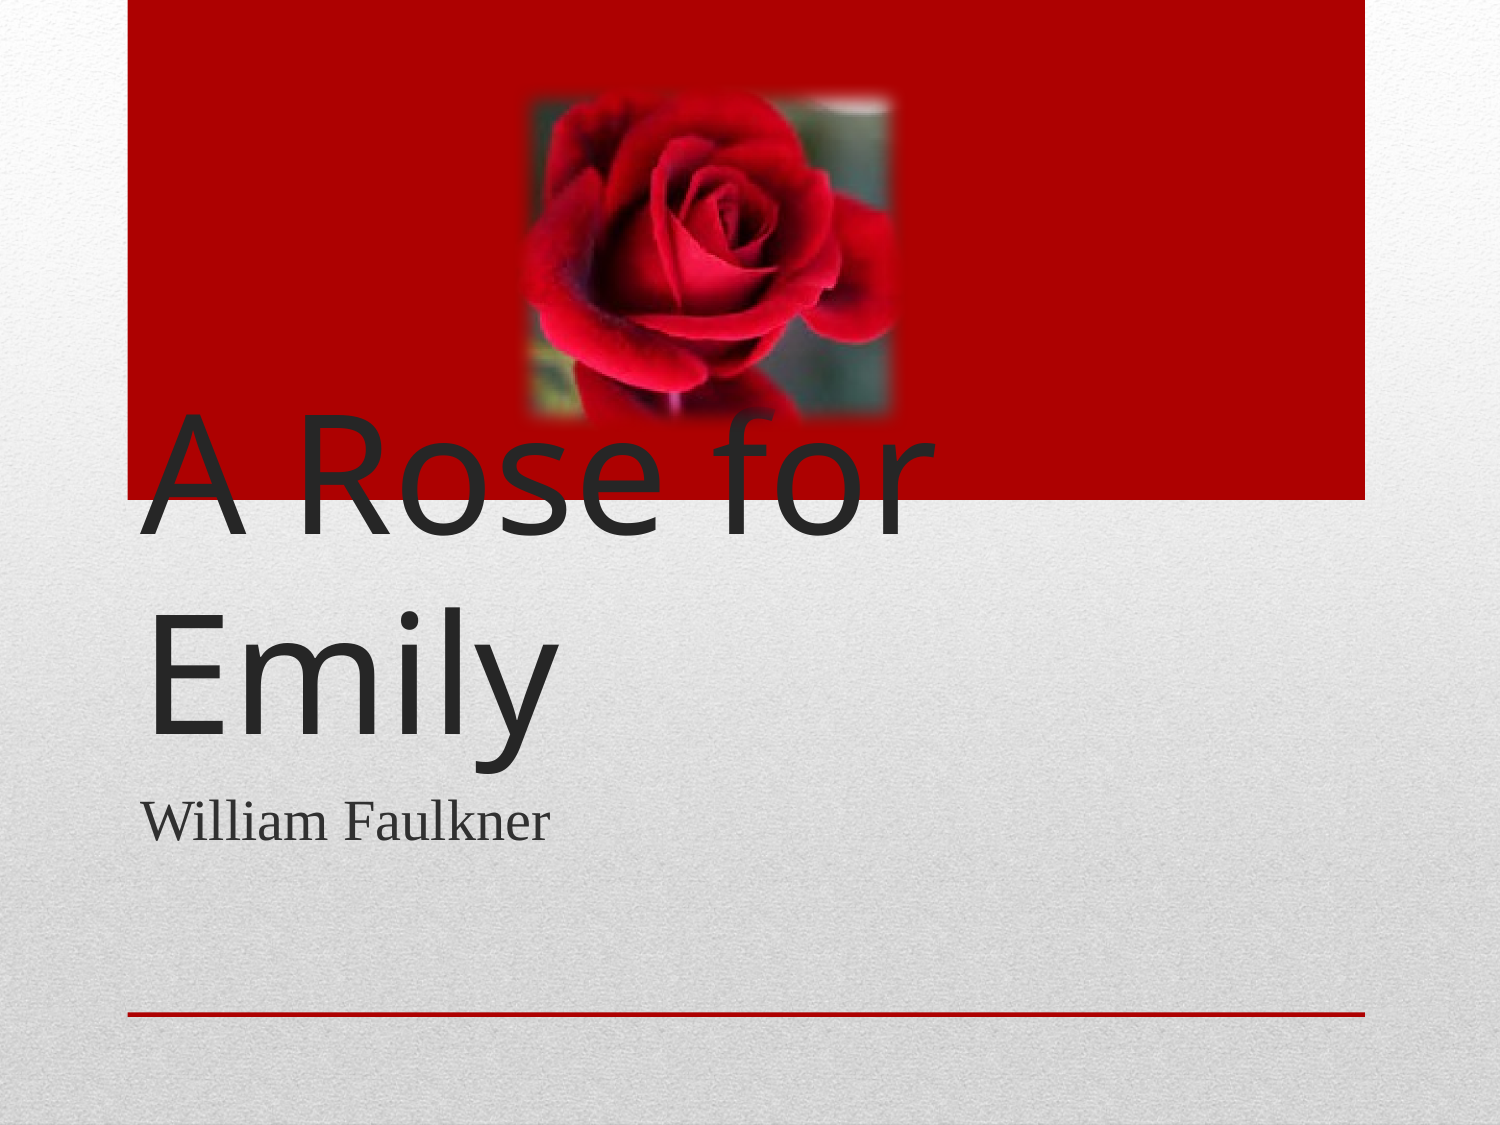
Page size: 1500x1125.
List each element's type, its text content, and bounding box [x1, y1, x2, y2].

subtitle William Faulkner [125, 774, 1250, 938]
picture [511, 80, 910, 435]
title A Rose for Emily [125, 525, 1363, 775]
